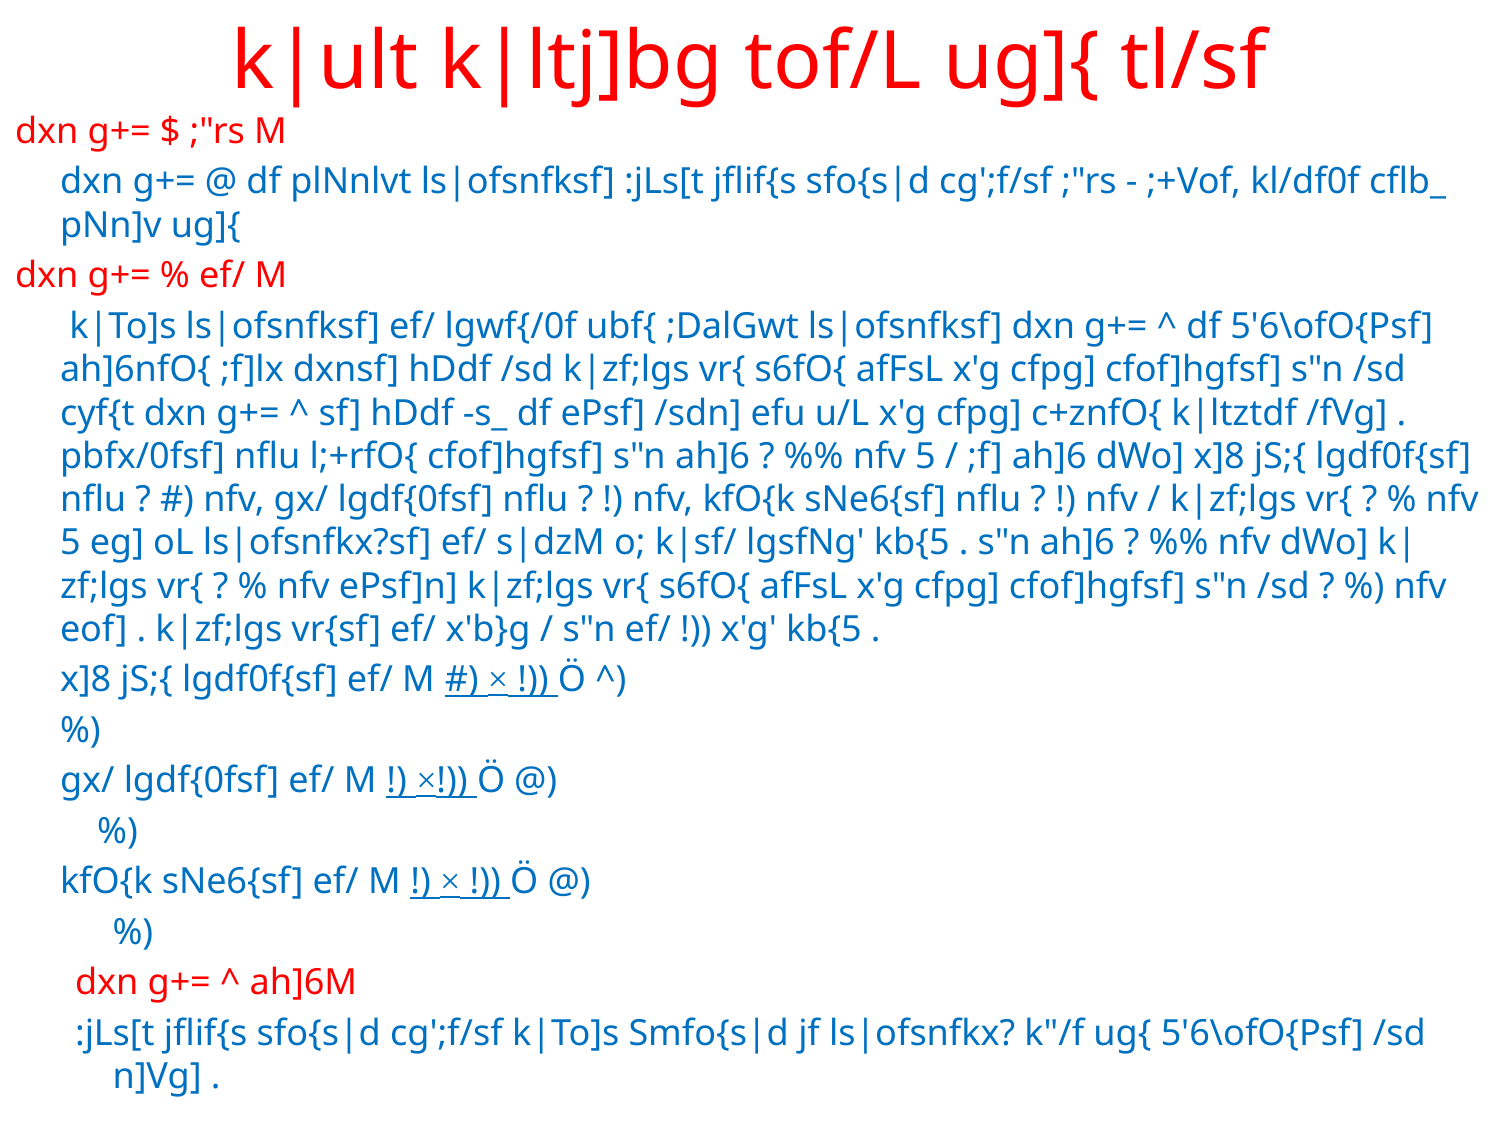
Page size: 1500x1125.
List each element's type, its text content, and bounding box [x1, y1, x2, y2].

title k|ult k|ltj]bg tof/L ug]{ tl/sf [0, 0, 1500, 99]
list dxn g+= $ ;"rs M dxn g+= @ df plNnlvt ls|ofsnfksf] :jLs[t jflif{s sfo{s|d cg';f/sf ;"rs - ;+Vof, kl/df0f cflb_ pNn]v ug]{ dxn g+= % ef/ M k|To]s ls|ofsnfksf] ef/ lgwf{/0f ubf{ ;DalGwt ls|ofsnfksf] dxn g+= ^ df 5'6\ofO{Psf] ah]6nfO{ ;f]lx dxnsf] hDdf /sd k|zf;lgs vr{ s6fO{ afFsL x'g cfpg] cfof]hgfsf] s"n /sd cyf{t dxn g+= ^ sf] hDdf -s_ df ePsf] /sdn] efu u/L x'g cfpg] c+znfO{ k|ltztdf /fVg] . pbfx/0fsf] nflu l;+rfO{ cfof]hgfsf] s"n ah]6 ? %% nfv 5 / ;f] ah]6 dWo] x]8 jS;{ lgdf0f{sf] nflu ? #) nfv, gx/ lgdf{0fsf] nflu ? !) nfv, kfO{k sNe6{sf] nflu ? !) nfv / k|zf;lgs vr{ ? % nfv 5 eg] oL ls|ofsnfkx?sf] ef/ s|dzM o; k|sf/ lgsfNg' kb{5 . s"n ah]6 ? %% nfv dWo] k|zf;lgs vr{ ? % nfv ePsf]n] k|zf;lgs vr{ s6fO{ afFsL x'g cfpg] cfof]hgfsf] s"n /sd ? %) nfv eof] . k|zf;lgs vr{sf] ef/ x'b}g / s"n ef/ !)) x'g' kb{5 . x]8 jS;{ lgdf0f{sf] ef/ M #) × !)) Ö ^) %) gx/ lgdf{0fsf] ef/ M !) ×!)) Ö @) %) kfO{k sNe6{sf] ef/ M !) × !)) Ö @) %) dxn g+= ^ ah]6M :jLs[t jflif{s sfo{s|d cg';f/sf k|To]s Smfo{s|d jf ls|ofsnfkx? k"/f ug{ 5'6\ofO{Psf] /sd n]Vg] . [0, 99, 1500, 1125]
